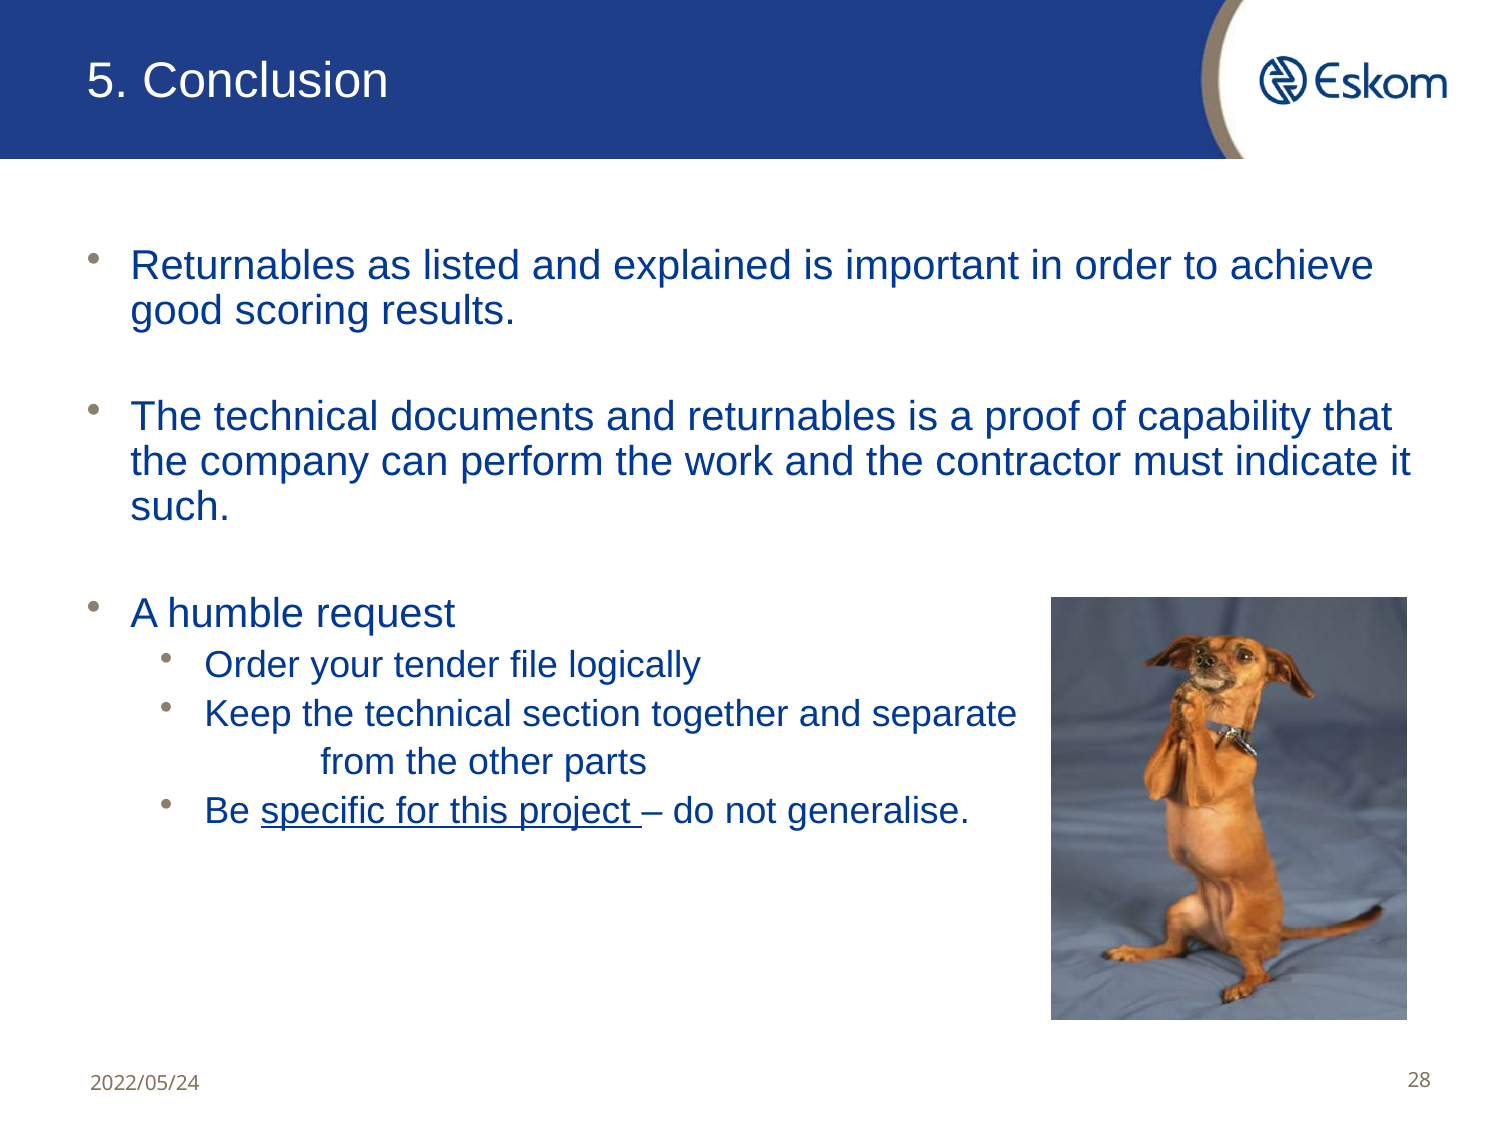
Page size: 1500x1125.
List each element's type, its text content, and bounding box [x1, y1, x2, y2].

picture [1050, 597, 1407, 1020]
picture [1257, 55, 1450, 105]
list Returnables as listed and explained is important in order to achieve good scoring results. The technical documents and returnables is a proof of capability that the company can perform the work and the contractor must indicate it such. A humble request Order your tender file logically Keep the technical section together and separate from the other parts Be specific for this project – do not generalise. [71, 235, 1447, 1064]
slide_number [75, 1058, 361, 1103]
slide_number 28 [1175, 1058, 1447, 1103]
title 5. Conclusion [71, 27, 1142, 137]
picture [0, 0, 1246, 159]
